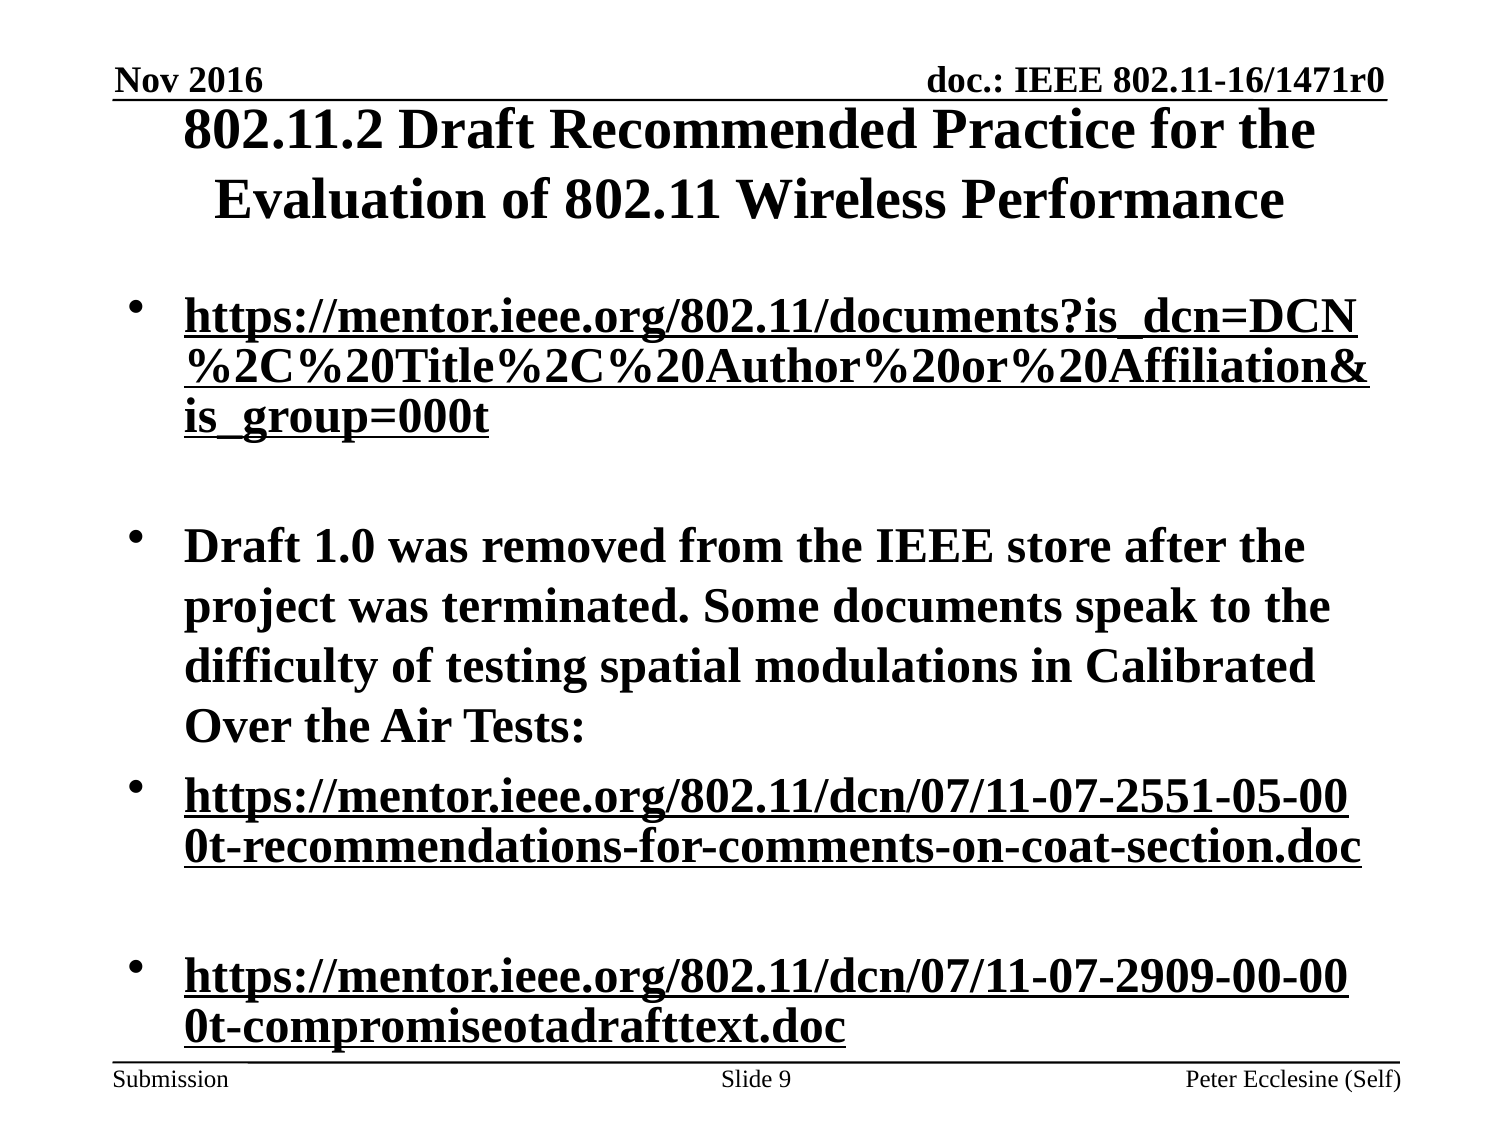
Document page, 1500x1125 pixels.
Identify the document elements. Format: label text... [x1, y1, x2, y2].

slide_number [114, 54, 265, 101]
title 802.11.2 Draft Recommended Practice for the Evaluation of 802.11 Wireless Performance [112, 112, 1388, 274]
slide_number Slide 9 [712, 1061, 800, 1093]
list https://mentor.ieee.org/802.11/documents?is_dcn=DCN%2C%20Title%2C%20Author%20or%20Affiliation&is_group=000t Draft 1.0 was removed from the IEEE store after the project was terminated. Some documents speak to the difficulty of testing spatial modulations in Calibrated Over the Air Tests: https://mentor.ieee.org/802.11/dcn/07/11-07-2551-05-000t-recommendations-for-comments-on-coat-section.doc https://mentor.ieee.org/802.11/dcn/07/11-07-2909-00-000t-compromiseotadrafttext.doc [112, 274, 1388, 951]
footer Peter Ecclesine (Self) [1181, 1061, 1402, 1093]
